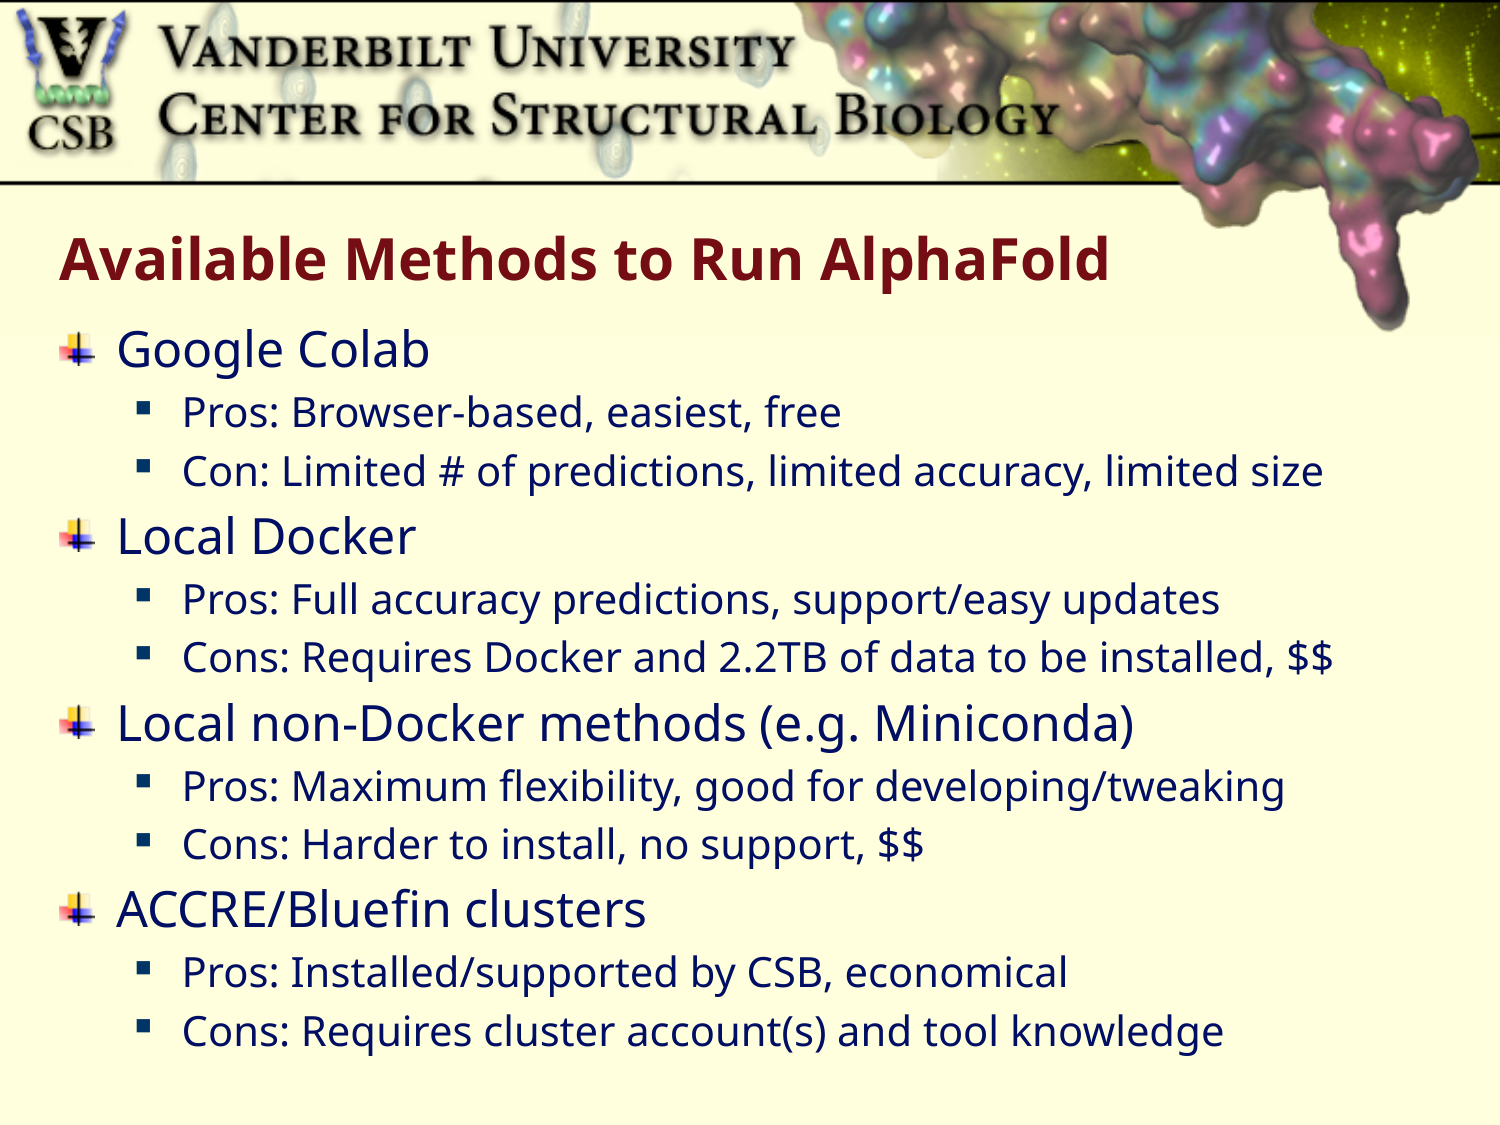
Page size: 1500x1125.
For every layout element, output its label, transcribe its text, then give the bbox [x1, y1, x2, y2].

list Google Colab Pros: Browser-based, easiest, free Con: Limited # of predictions, limited accuracy, limited size Local Docker Pros: Full accuracy predictions, support/easy updates Cons: Requires Docker and 2.2TB of data to be installed, $$ Local non-Docker methods (e.g. Miniconda) Pros: Maximum flexibility, good for developing/tweaking Cons: Harder to install, no support, $$ ACCRE/Bluefin clusters Pros: Installed/supported by CSB, economical Cons: Requires cluster account(s) and tool knowledge [44, 309, 1451, 1125]
picture [0, 0, 1500, 338]
picture [59, 890, 95, 926]
picture [59, 703, 95, 739]
picture [59, 516, 95, 552]
title Available Methods to Run AlphaFold [44, 187, 1308, 309]
picture [59, 330, 95, 366]
